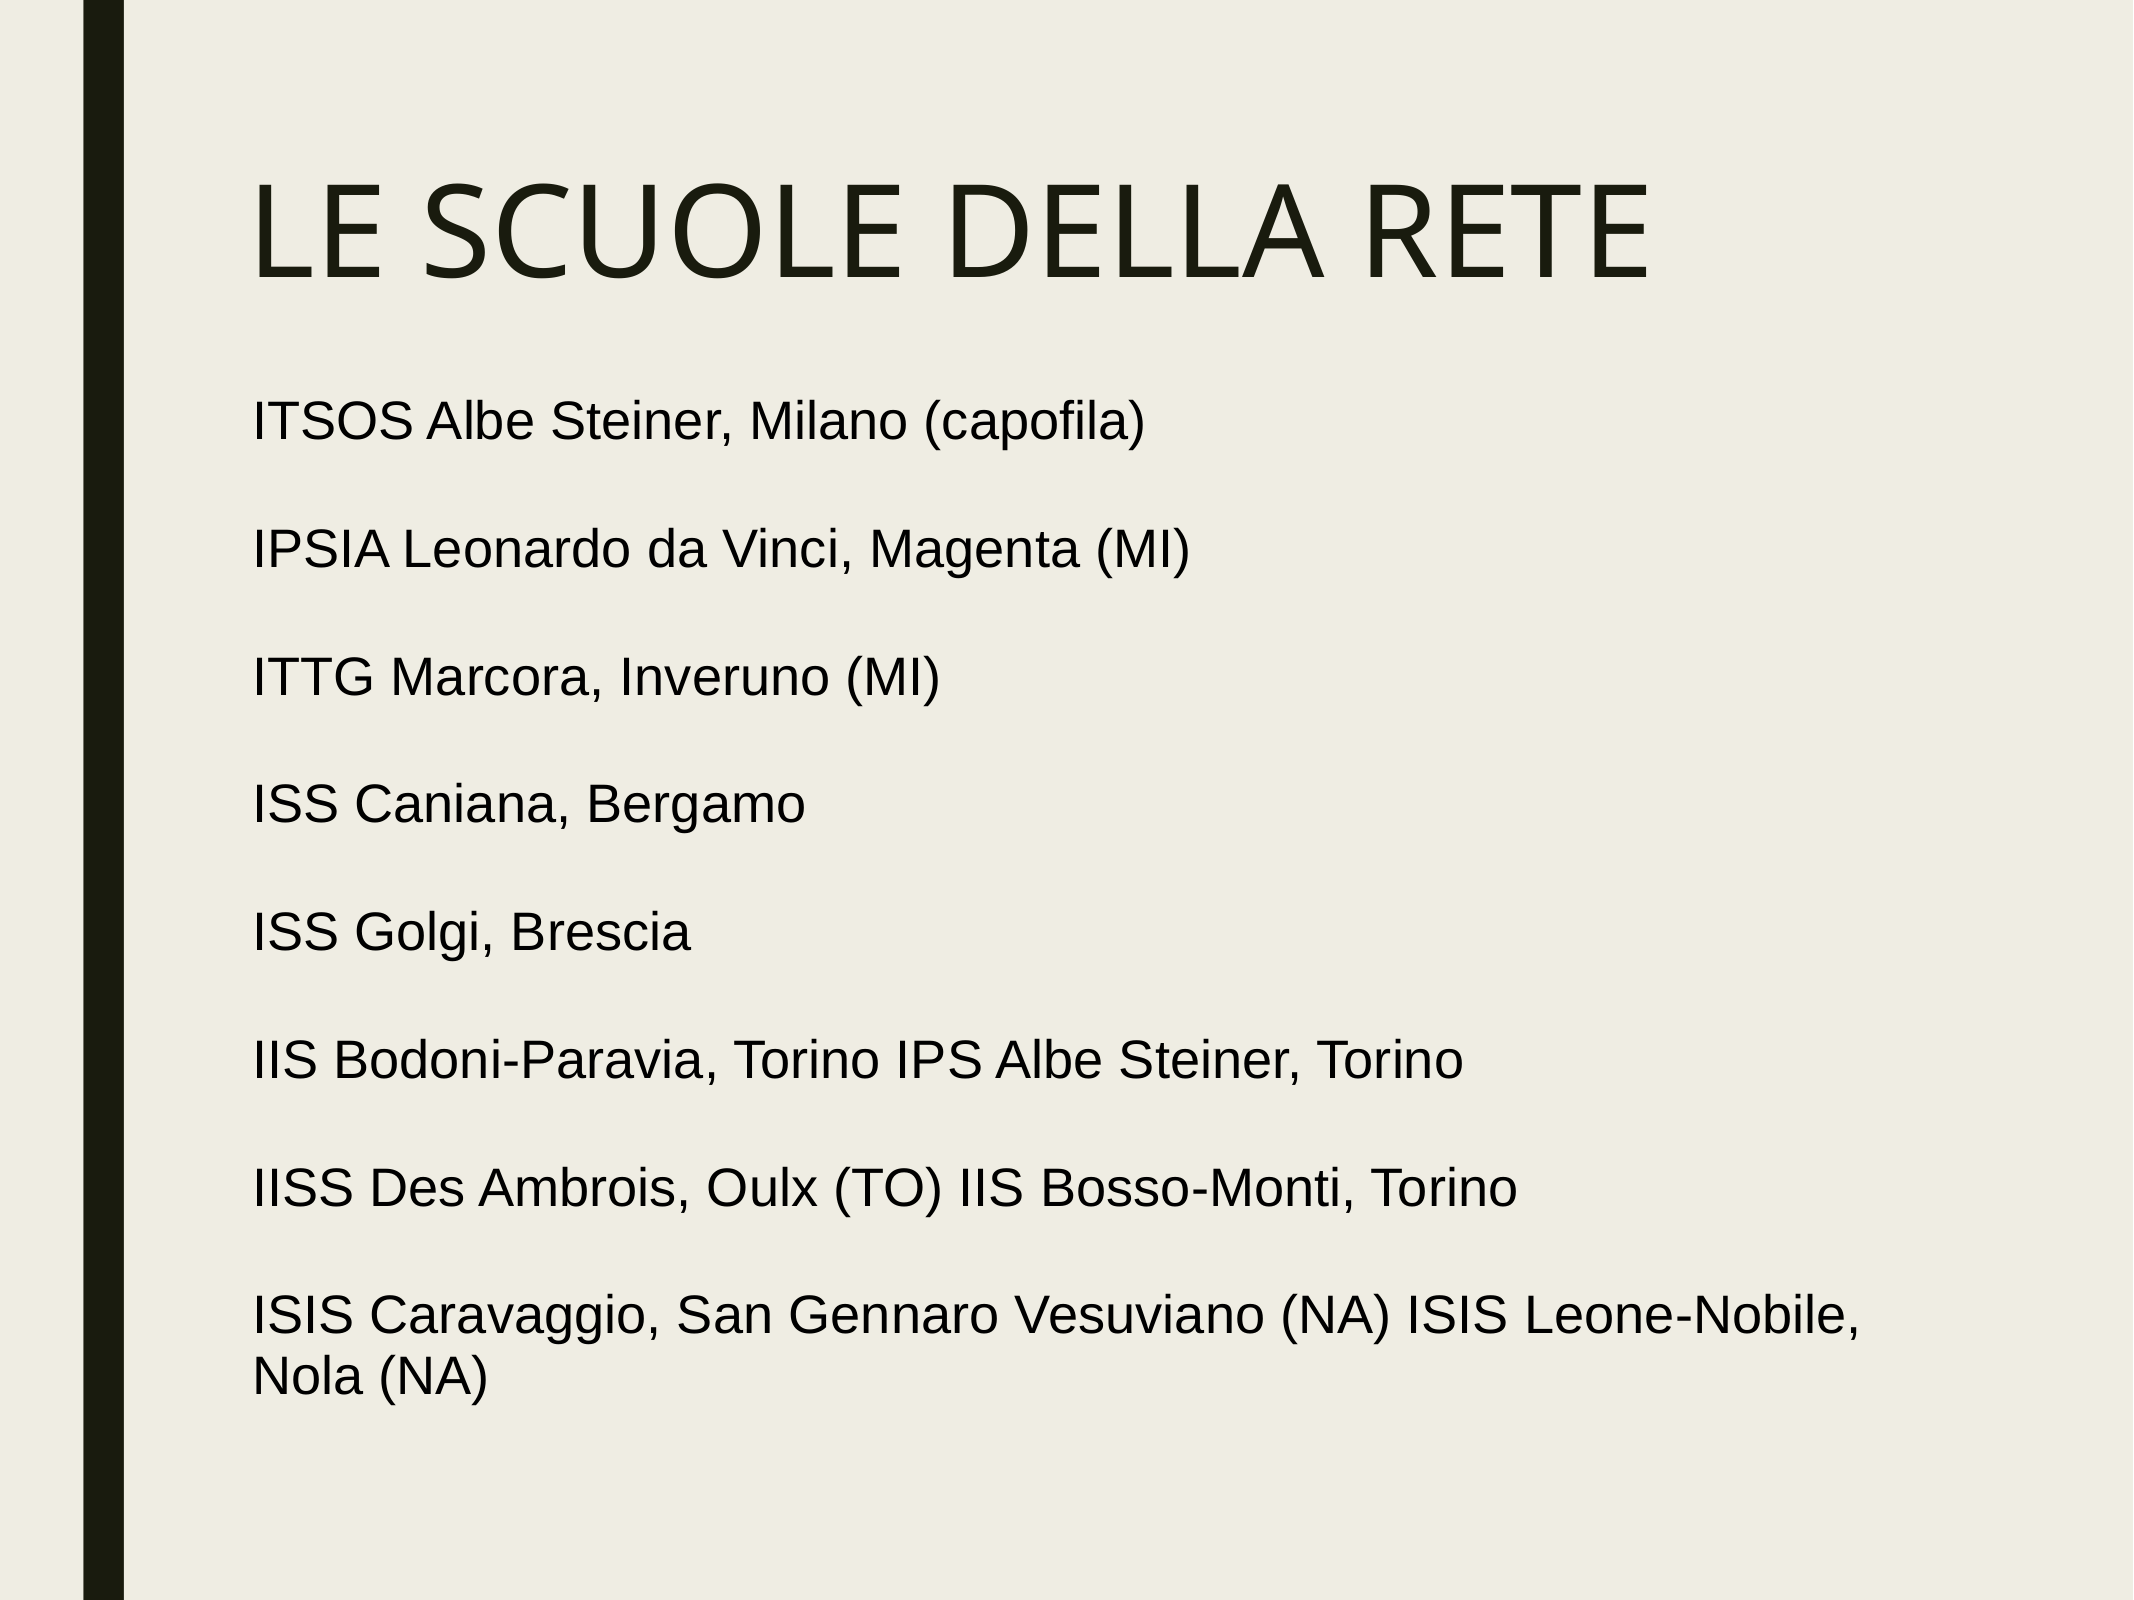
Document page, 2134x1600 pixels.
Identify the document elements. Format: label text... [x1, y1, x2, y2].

title LE SCUOLE DELLA RETE [239, 159, 1921, 508]
list ITSOS Albe Steiner, Milano (capofila) IPSIA Leonardo da Vinci, Magenta (MI) ITTG Marcora, Inveruno (MI) ISS Caniana, Bergamo ISS Golgi, Brescia IIS Bodoni-Paravia, Torino IPS Albe Steiner, Torino IISS Des Ambrois, Oulx (TO) IIS Bosso-Monti, Torino ISIS Caravaggio, San Gennaro Vesuviano (NA) ISIS Leone-Nobile, Nola (NA) [244, 382, 1890, 1559]
